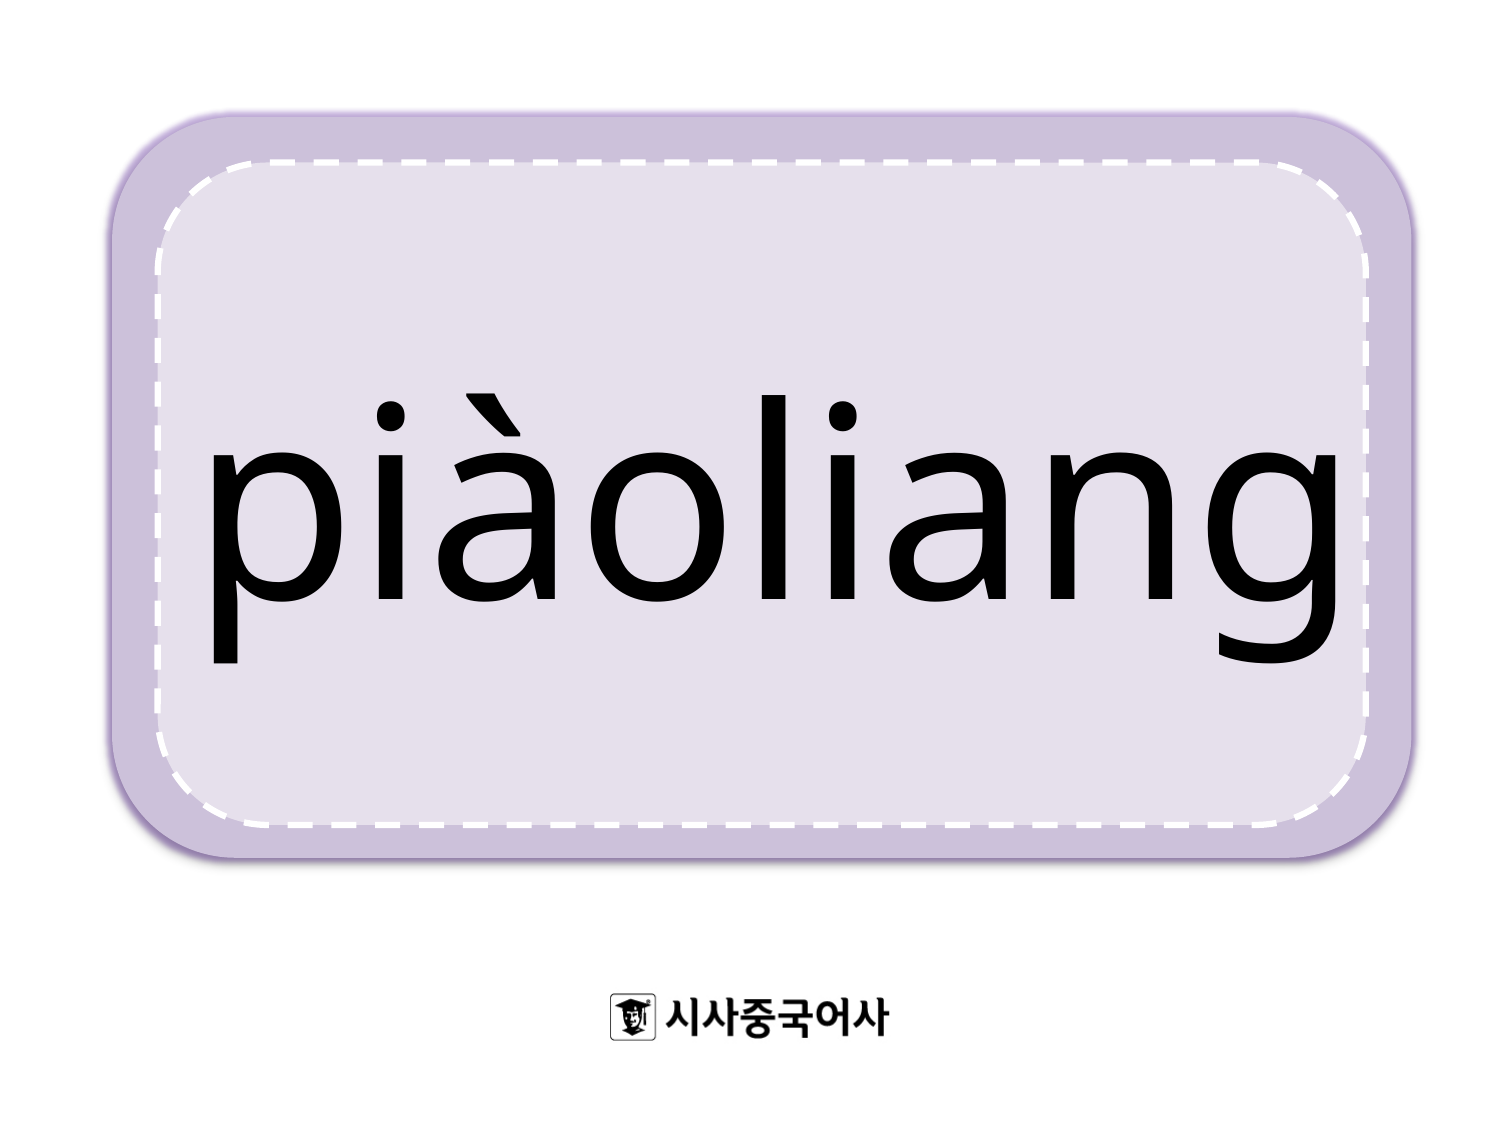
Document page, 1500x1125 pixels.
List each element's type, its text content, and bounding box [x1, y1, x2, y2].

text_box piàoliang [171, 160, 1380, 824]
picture [602, 987, 898, 1047]
